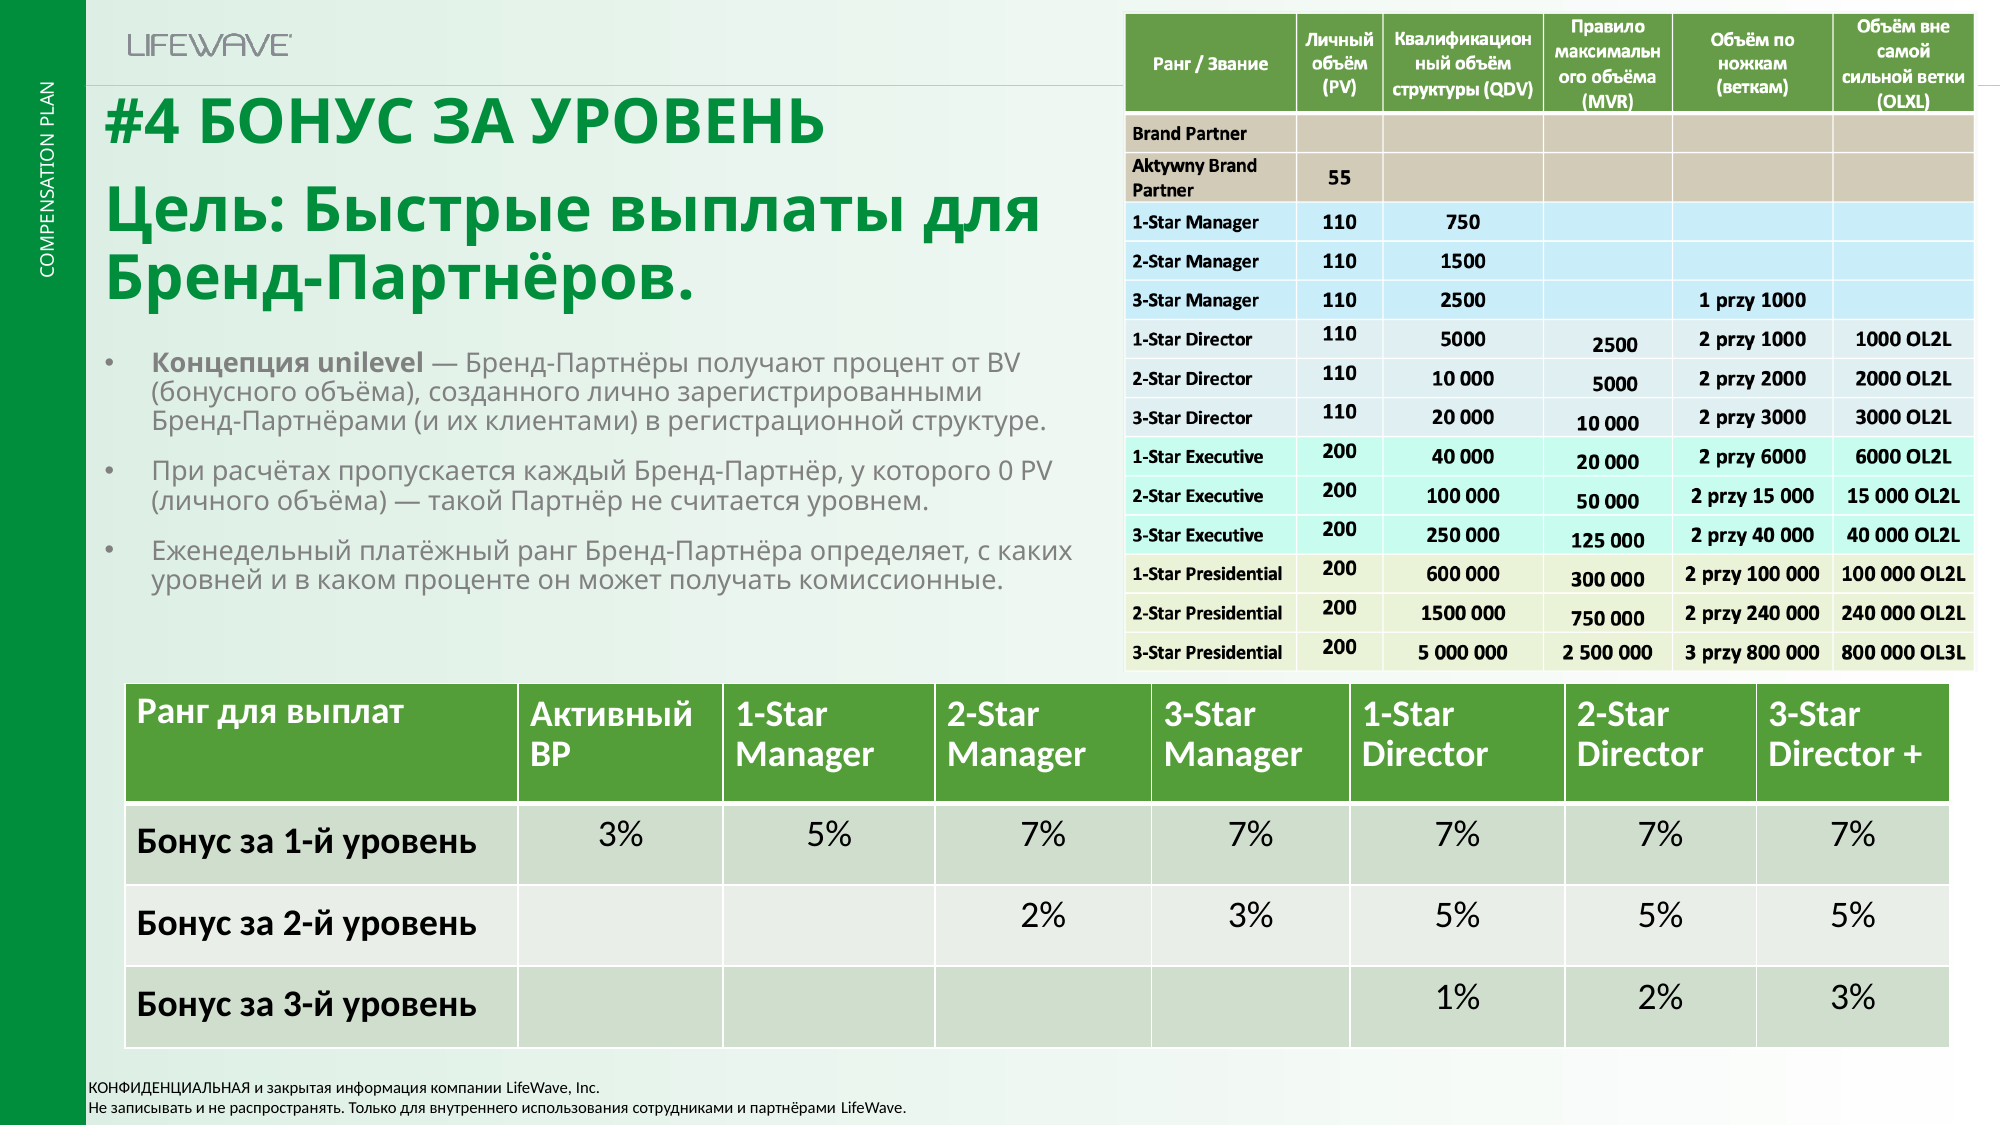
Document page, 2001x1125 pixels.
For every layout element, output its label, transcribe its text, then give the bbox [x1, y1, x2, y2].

list #4 БОНУС ЗА УРОВЕНЬ Цель: Быстрые выплаты для Бренд-Партнёров. [89, 82, 1093, 259]
table_cell 7% [936, 806, 1151, 884]
table_header 2-Star Manager [936, 684, 1151, 801]
table_header Ранг для выплат [126, 684, 517, 801]
table_cell 5% [724, 806, 934, 884]
table_cell 7% [1351, 806, 1564, 884]
table_cell Бонус за 2-й уровень [126, 886, 517, 965]
table_cell Бонус за 1-й уровень [126, 806, 517, 884]
table_cell 5% [1566, 886, 1756, 965]
table_cell 5% [1757, 886, 1949, 965]
picture [126, 33, 292, 57]
table_header Активный BP [519, 684, 722, 801]
table_cell 2% [936, 886, 1151, 965]
table_cell [724, 886, 934, 965]
table_header 1-Star Manager [724, 684, 934, 801]
table_cell 2% [1566, 967, 1756, 1047]
table_cell 3% [1152, 886, 1349, 965]
table_cell 7% [1152, 806, 1349, 884]
picture [1123, 11, 1978, 672]
table_cell [1152, 967, 1349, 1047]
table_header 3-Star Manager [1152, 684, 1349, 801]
table_header 2-Star Director [1566, 684, 1756, 801]
table_cell [519, 886, 722, 965]
table_cell 5% [1351, 886, 1564, 965]
list Концепция unilevel — Бренд-Партнёры получают процент от BV (бонусного объёма), созданного лично зарегистрированными Бренд-Партнёрами (и их клиентами) в регистрационной структуре. При расчётах пропускается каждый Бренд-Партнёр, у которого 0 PV (личного объёма) — такой Партнёр не считается уровнем. Еженедельный платёжный ранг Бренд-Партнёра определяет, с каких уровней и в каком проценте он может получать комиссионные. [89, 341, 1093, 679]
table_header 3-Star Director + [1757, 684, 1949, 801]
table_cell 3% [1757, 967, 1949, 1047]
table_cell Бонус за 3-й уровень [126, 967, 517, 1047]
table_cell 1% [1351, 967, 1564, 1047]
table_header 1-Star Director [1351, 684, 1564, 801]
text_box КОНФИДЕНЦИАЛЬНАЯ и закрытая информация компании LifeWave, Inc. Не записывать и не распространять. Только для внутреннего использования сотрудниками и партнёрами LifeWave. [73, 1069, 1050, 1125]
table_cell [936, 967, 1151, 1047]
table_cell 3% [519, 806, 722, 884]
table_cell 7% [1757, 806, 1949, 884]
table_cell [724, 967, 934, 1047]
table_cell 7% [1566, 806, 1756, 884]
table_cell [519, 967, 722, 1047]
